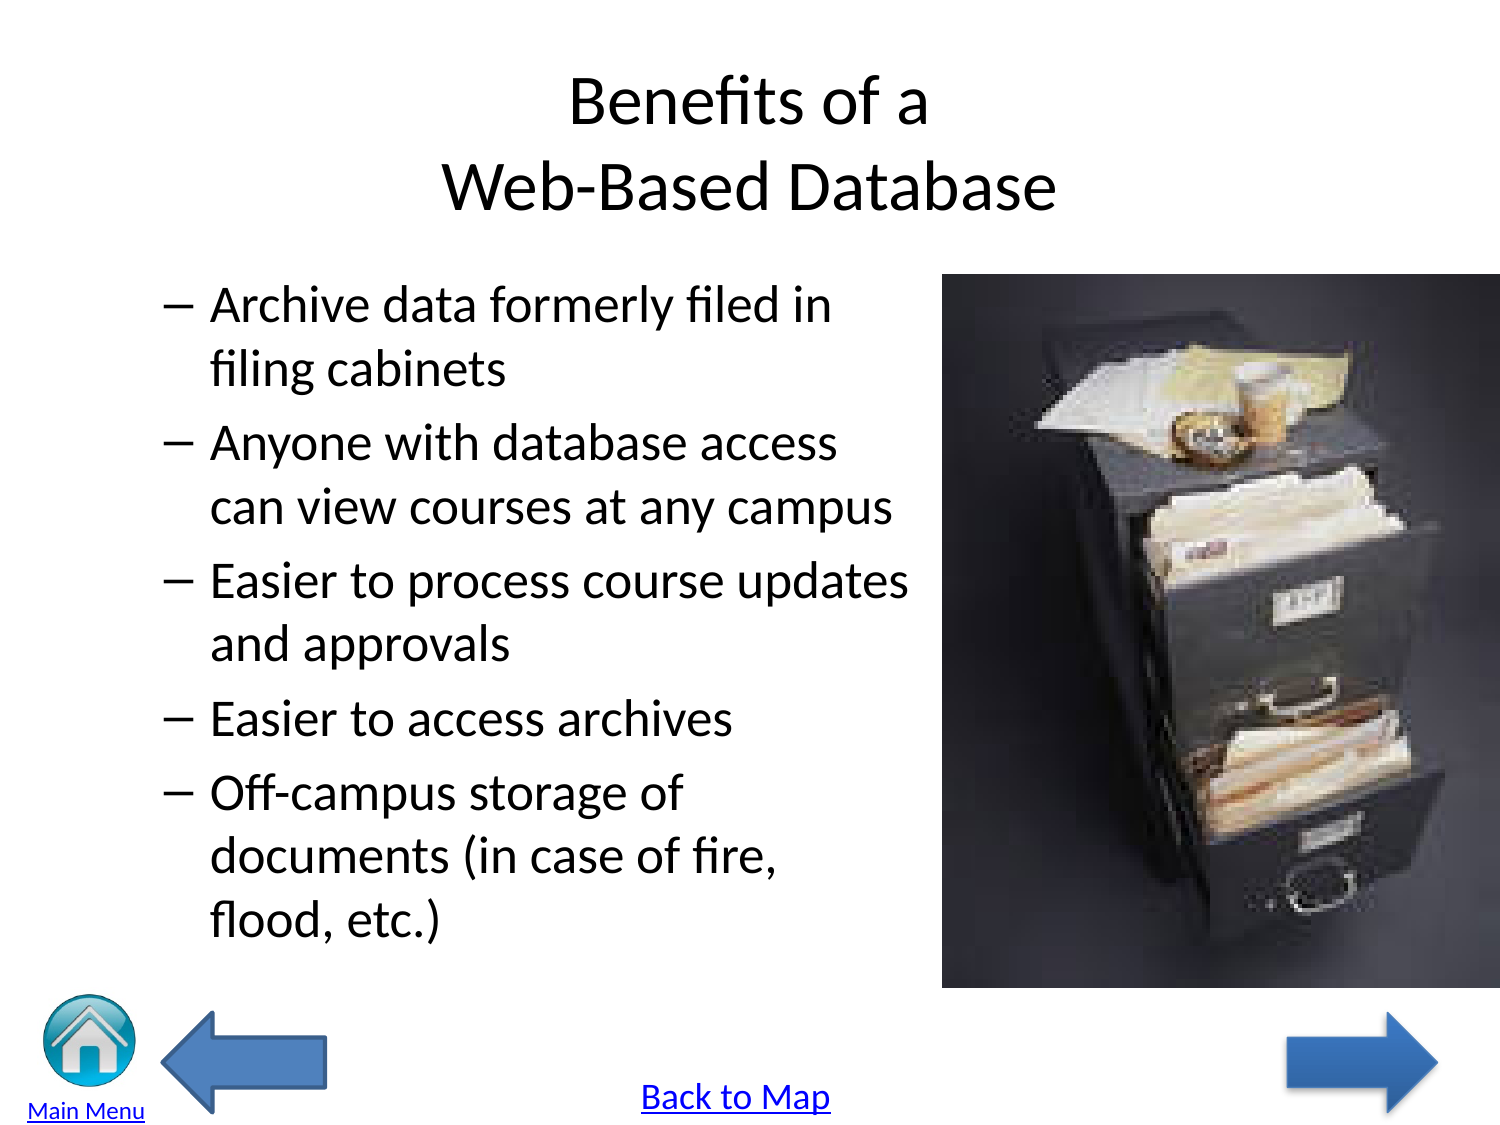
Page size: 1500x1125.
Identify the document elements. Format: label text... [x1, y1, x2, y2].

list Archive data formerly filed in filing cabinets Anyone with database access can view courses at any campus Easier to process course updates and approvals Easier to access archives Off-campus storage of documents (in case of fire, flood, etc.) [75, 262, 925, 1005]
text_box Back to Map [626, 1064, 846, 1125]
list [942, 274, 1500, 988]
title Benefits of a Web-Based Database [75, 45, 1425, 233]
picture [37, 987, 141, 1091]
